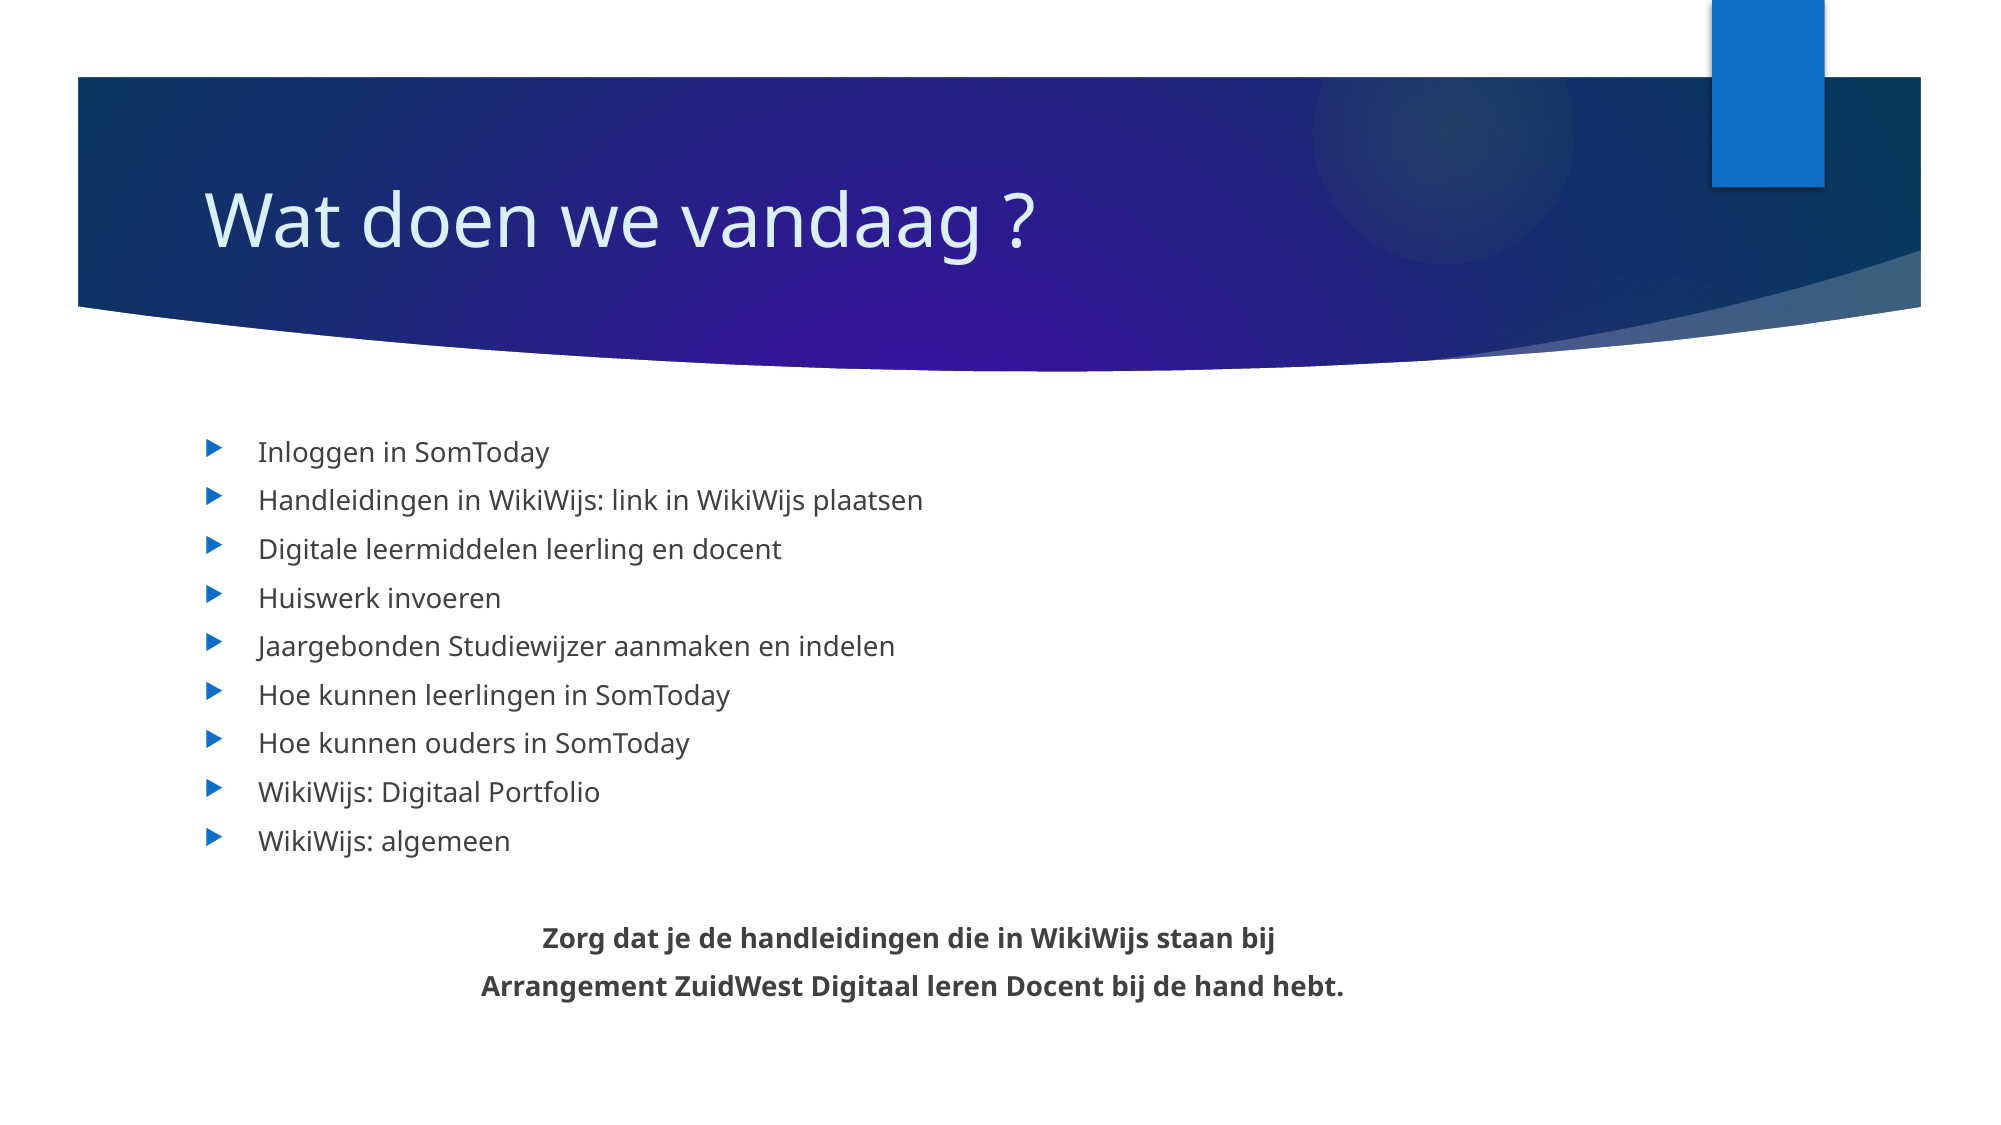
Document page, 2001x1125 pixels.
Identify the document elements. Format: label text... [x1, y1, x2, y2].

title Wat doen we vandaag ? [189, 159, 1627, 276]
list Inloggen in SomToday Handleidingen in WikiWijs: link in WikiWijs plaatsen Digitale leermiddelen leerling en docent Huiswerk invoeren Jaargebonden Studiewijzer aanmaken en indelen Hoe kunnen leerlingen in SomToday Hoe kunnen ouders in SomToday WikiWijs: Digitaal Portfolio WikiWijs: algemeen Zorg dat je de handleidingen die in WikiWijs staan bij Arrangement ZuidWest Digitaal leren Docent bij de hand hebt. [189, 427, 1638, 1012]
